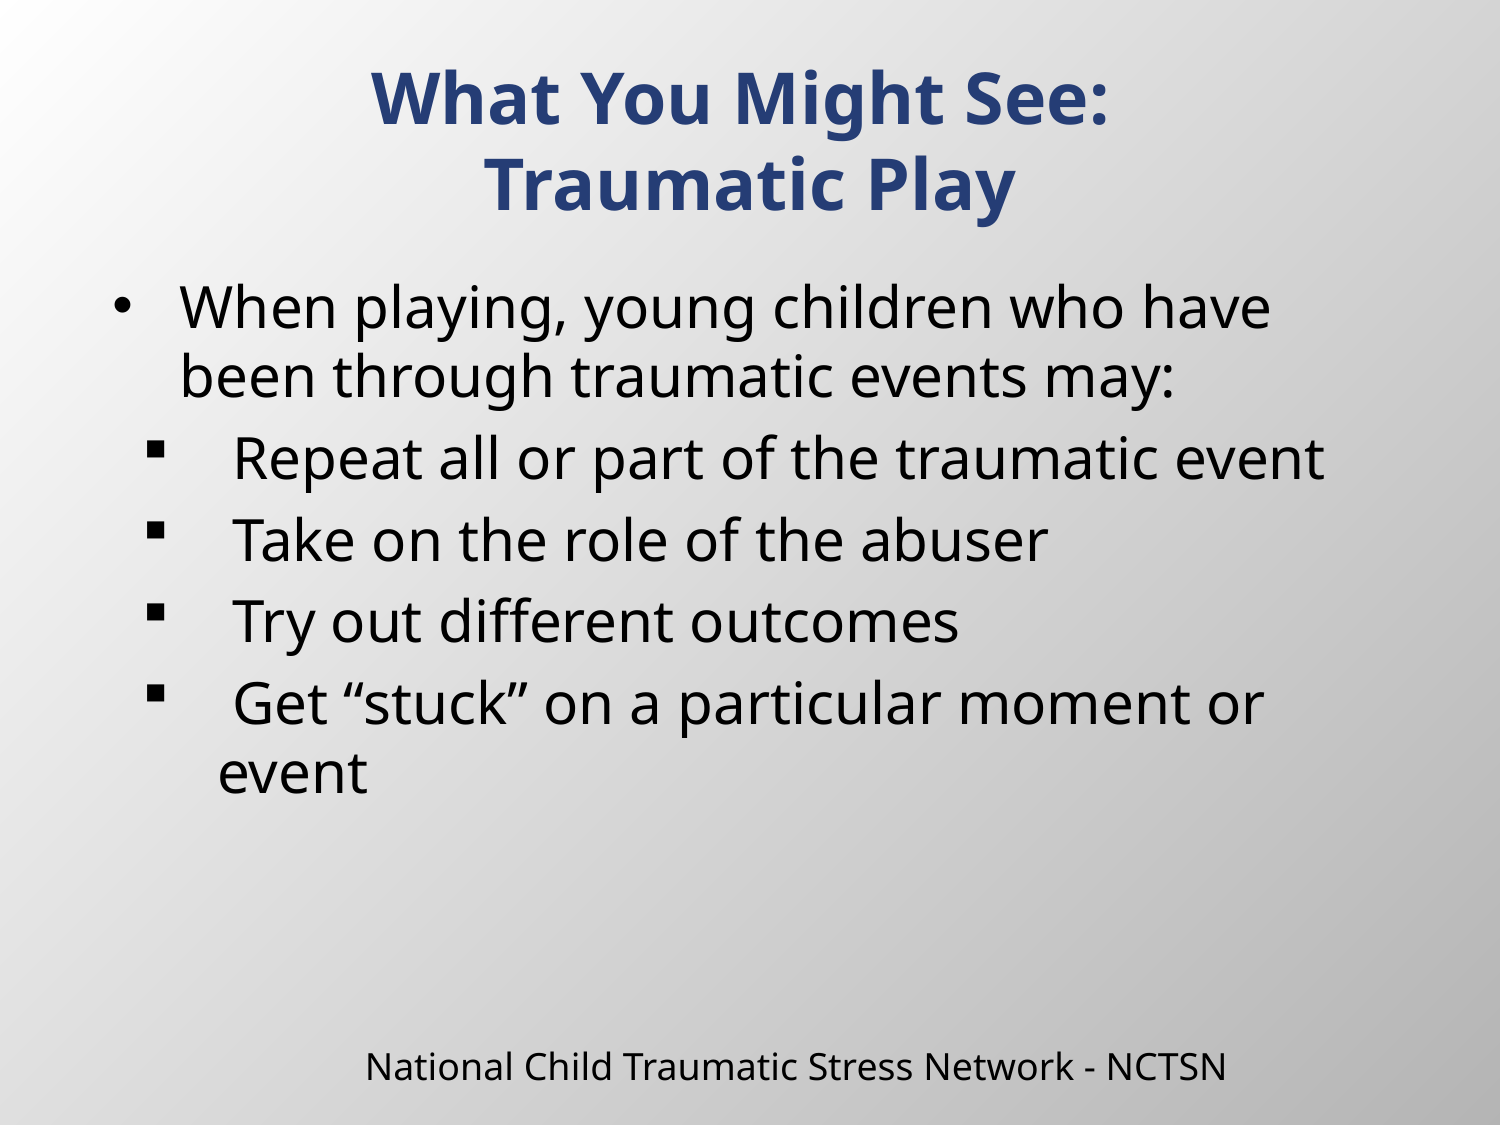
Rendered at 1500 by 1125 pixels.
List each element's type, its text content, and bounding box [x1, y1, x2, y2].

list When playing, young children who have been through traumatic events may: Repeat all or part of the traumatic event Take on the role of the abuser Try out different outcomes Get “stuck” on a particular moment or event [75, 262, 1425, 1035]
text_box National Child Traumatic Stress Network - NCTSN [349, 1035, 1457, 1096]
title What You Might See: Traumatic Play [75, 45, 1425, 233]
